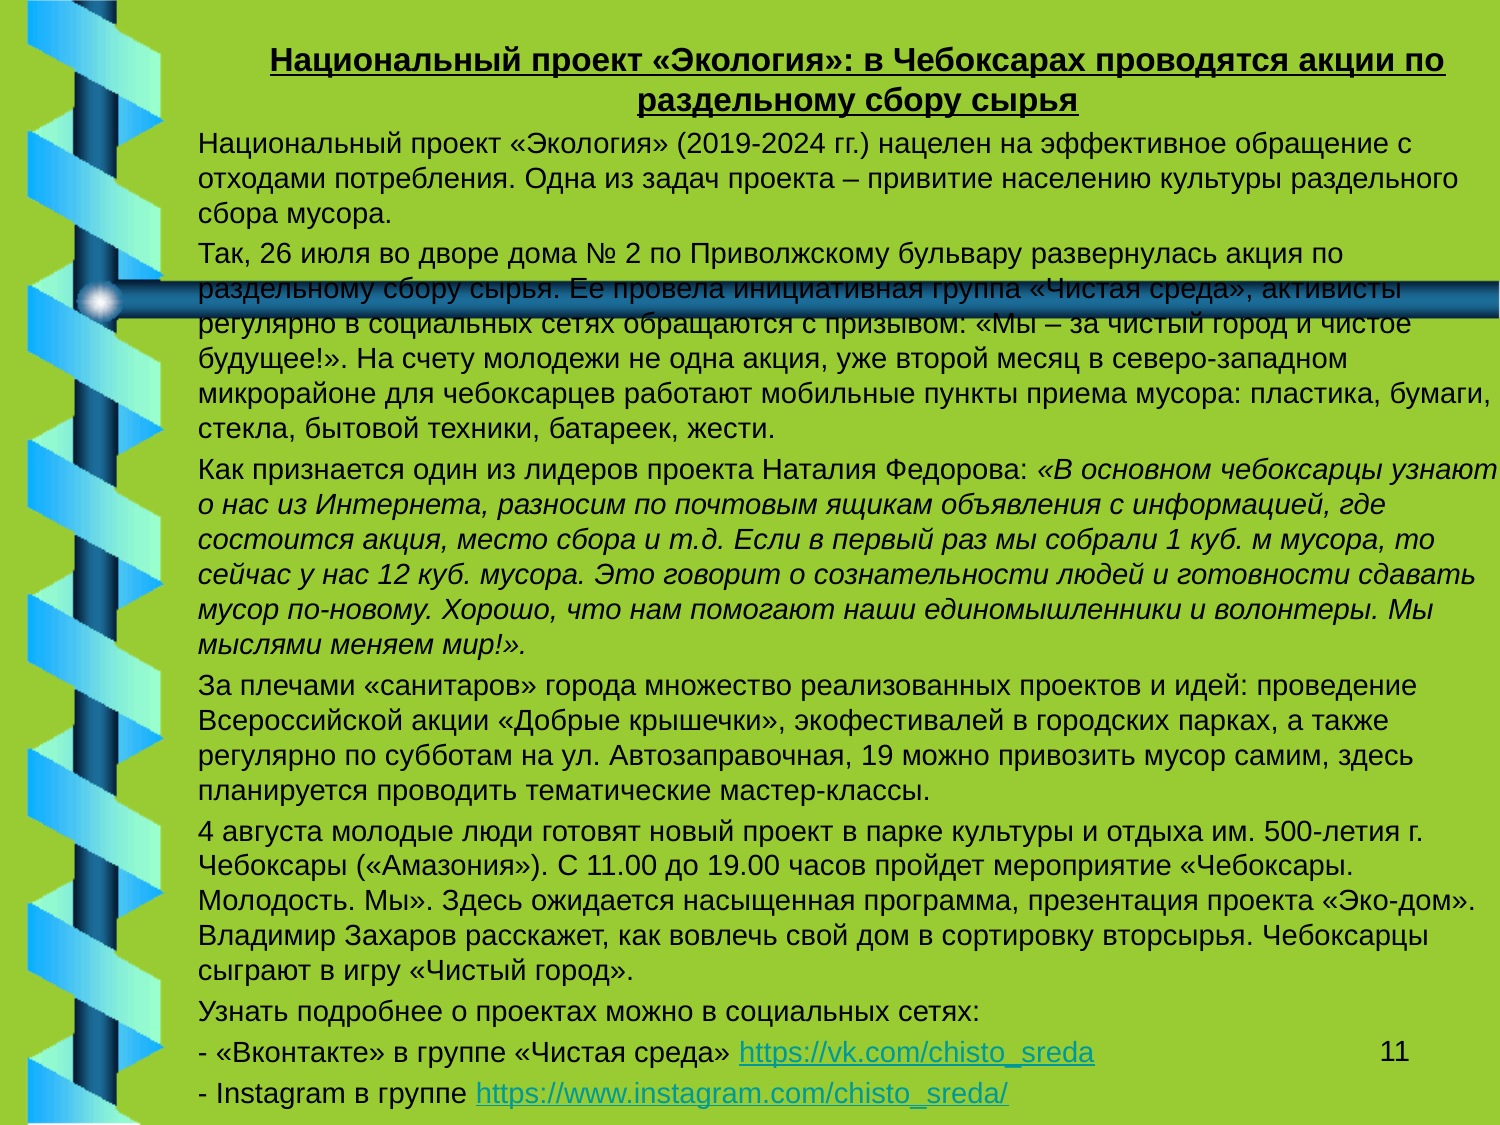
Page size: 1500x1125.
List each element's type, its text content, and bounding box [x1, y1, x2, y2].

picture [0, 0, 1500, 1125]
list Национальный проект «Экология»: в Чебоксарах проводятся акции по раздельному сбору сырья Национальный проект «Экология» (2019-2024 гг.) нацелен на эффективное обращение с отходами потребления. Одна из задач проекта – привитие населению культуры раздельного сбора мусора. Так, 26 июля во дворе дома № 2 по Приволжскому бульвару развернулась акция по раздельному сбору сырья. Ее провела инициативная группа «Чистая среда», активисты регулярно в социальных сетях обращаются с призывом: «Мы – за чистый город и чистое будущее!». На счету молодежи не одна акция, уже второй месяц в северо-западном микрорайоне для чебоксарцев работают мобильные пункты приема мусора: пластика, бумаги, стекла, бытовой техники, батареек, жести. Как признается один из лидеров проекта Наталия Федорова: «В основном чебоксарцы узнают о нас из Интернета, разносим по почтовым ящикам объявления с информацией, где состоится акция, место сбора и т.д. Если в первый раз мы собрали 1 куб. м мусора, то сейчас у нас 12 куб. мусора. Это говорит о сознательности людей и готовности сдавать мусор по-новому. Хорошо, что нам помогают наши единомышленники и волонтеры. Мы мыслями меняем мир!». За плечами «санитаров» города множество реализованных проектов и идей: проведение Всероссийской акции «Добрые крышечки», экофестивалей в городских парках, а также регулярно по субботам на ул. Автозаправочная, 19 можно привозить мусор самим, здесь планируется проводить тематические мастер-классы. 4 августа молодые люди готовят новый проект в парке культуры и отдыха им. 500-летия г. Чебоксары («Амазония»). С 11.00 до 19.00 часов пройдет мероприятие «Чебоксары. Молодость. Мы». Здесь ожидается насыщенная программа, презентация проекта «Эко-дом». Владимир Захаров расскажет, как вовлечь свой дом в сортировку вторсырья. Чебоксарцы сыграют в игру «Чистый город». Узнать подробнее о проектах можно в социальных сетях: - «Вконтакте» в группе «Чистая среда» https://vk.com/chisto_sreda - Instagram в группе https://www.instagram.com/chisto_sreda/ [183, 30, 1500, 774]
slide_number 11 [1074, 1024, 1426, 1103]
